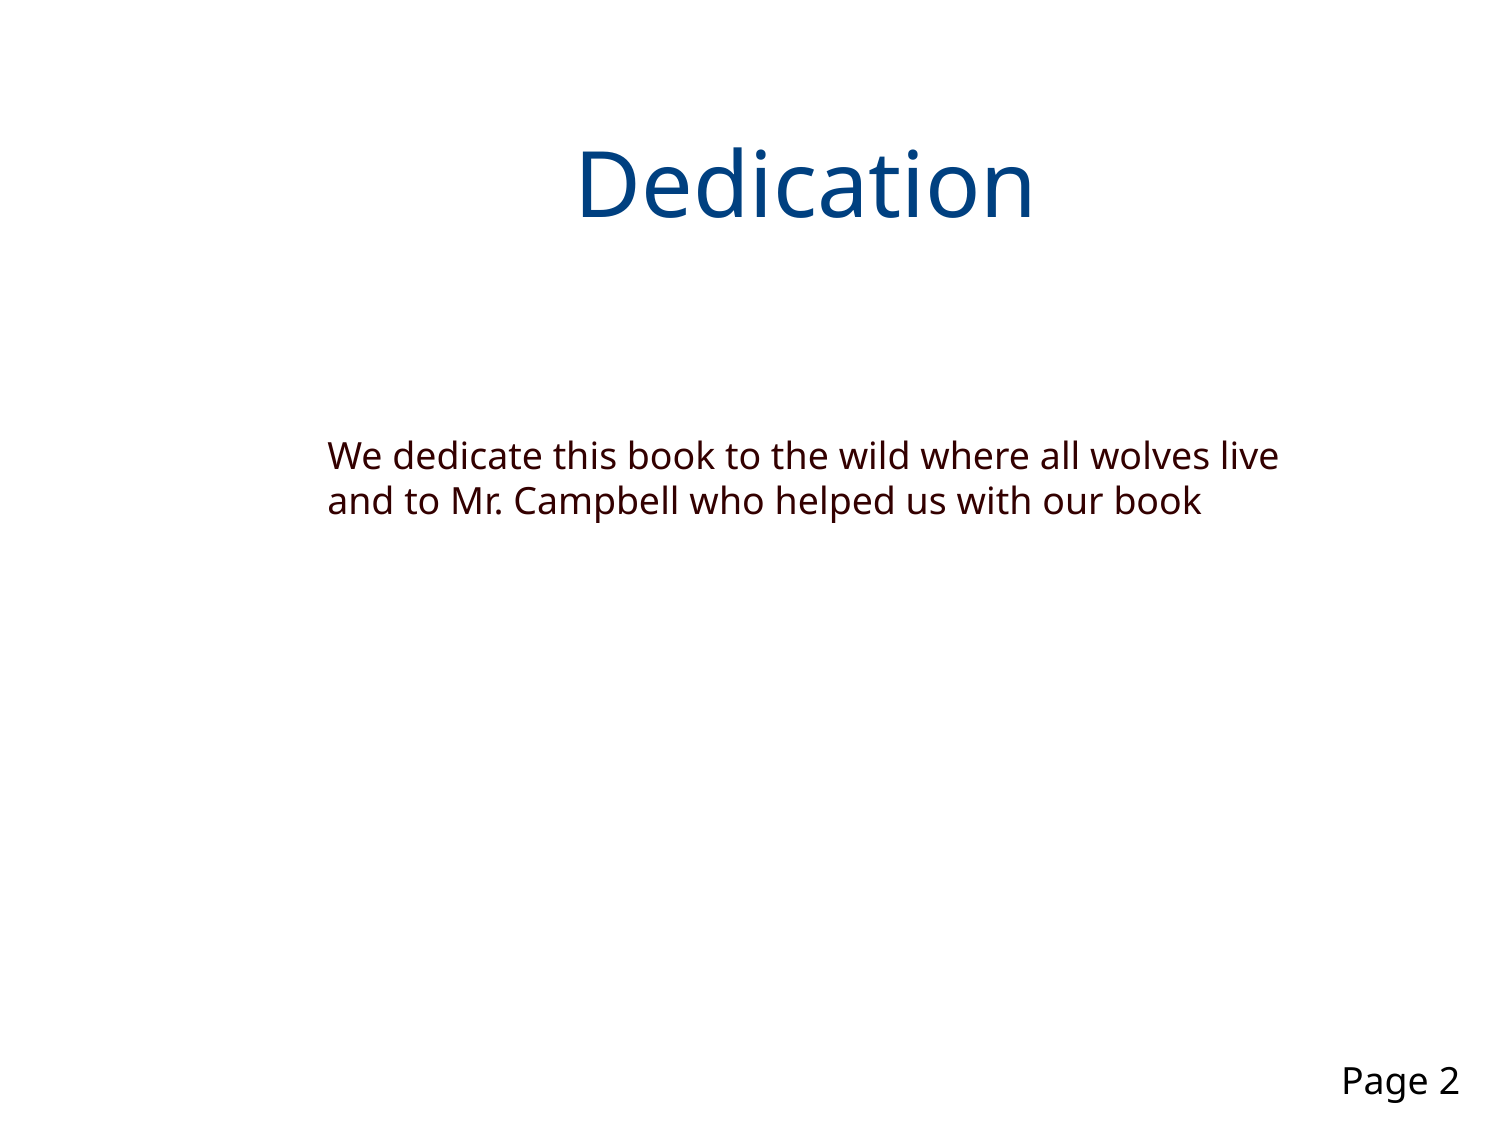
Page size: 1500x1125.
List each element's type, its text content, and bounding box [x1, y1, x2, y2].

text_box We dedicate this book to the wild where all wolves live and to Mr. Campbell who helped us with our book [312, 424, 1300, 530]
title Dedication [224, 87, 1388, 276]
